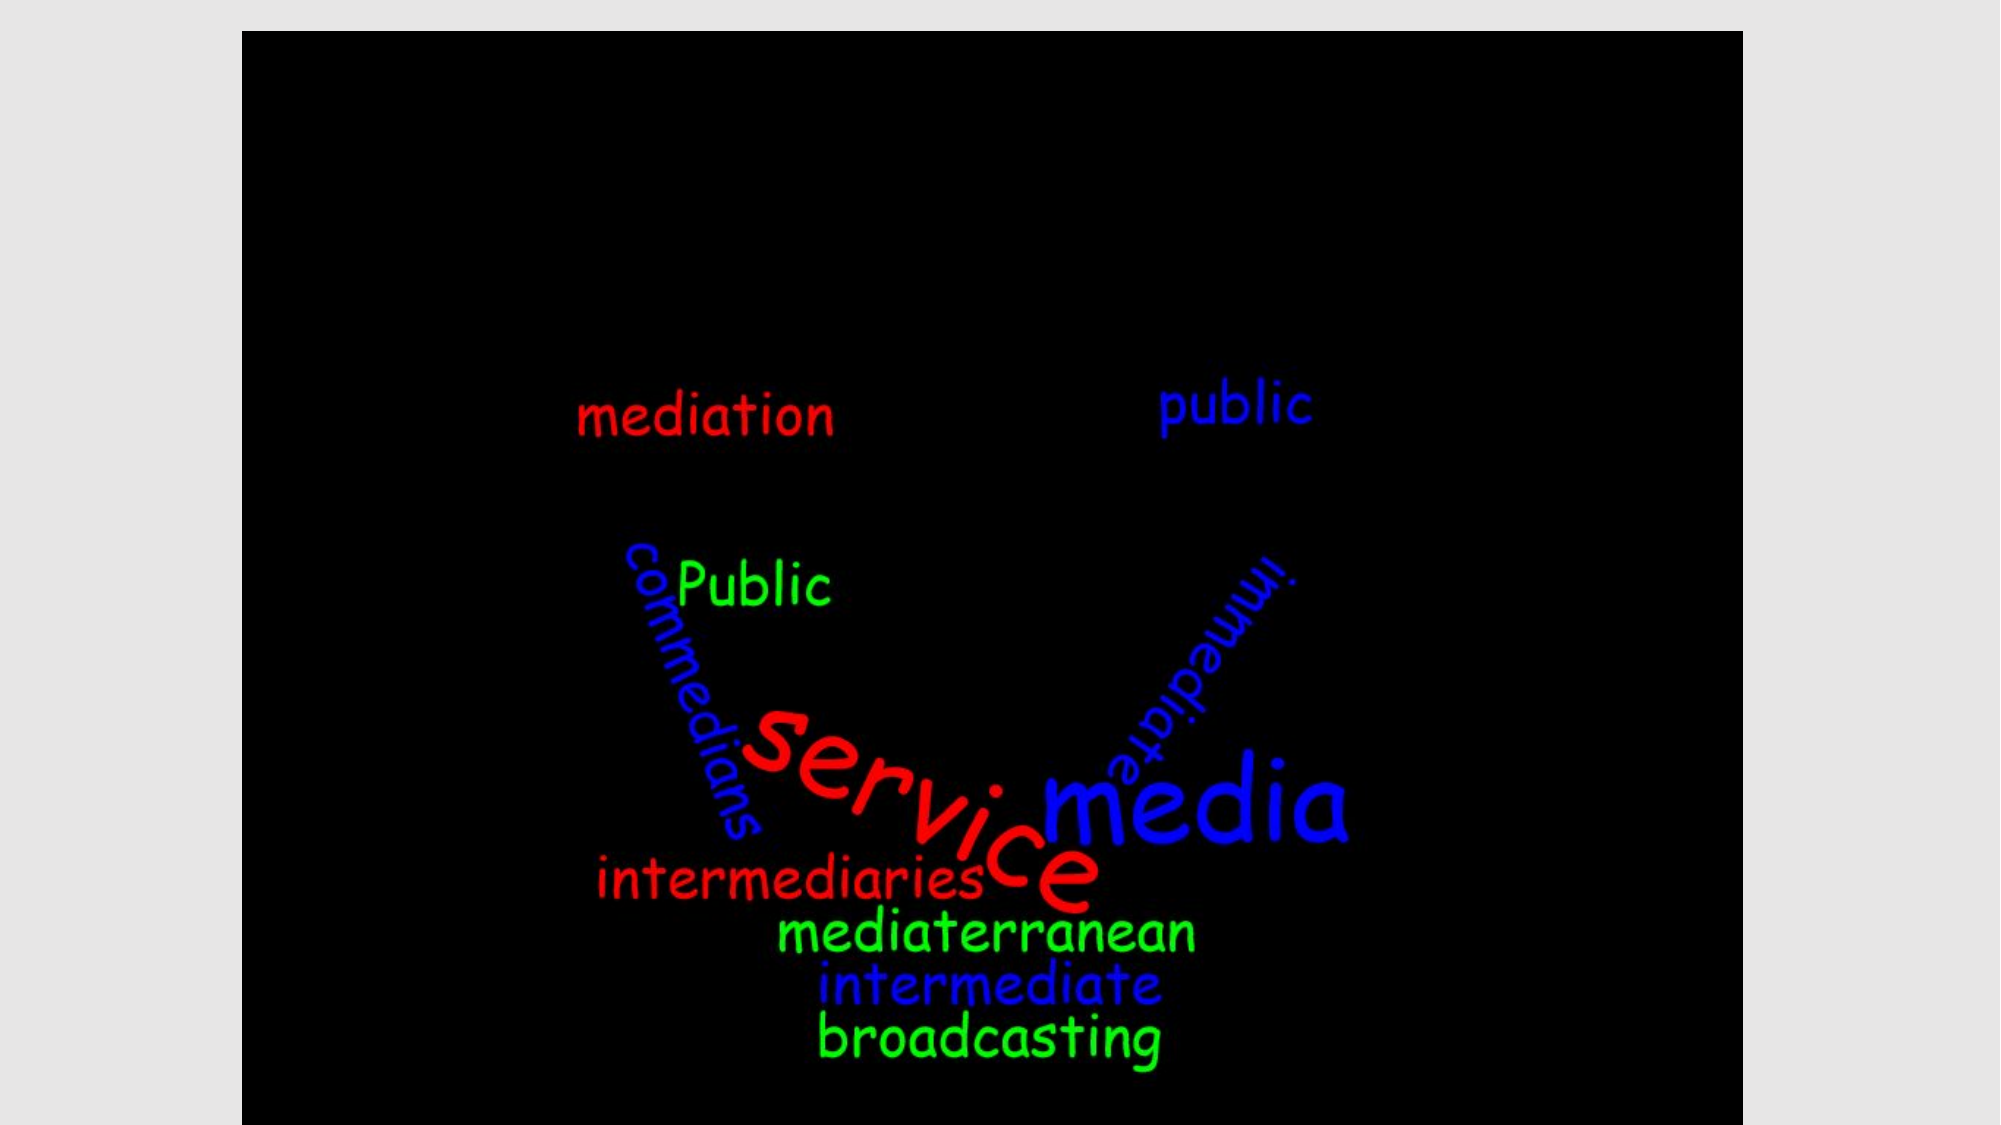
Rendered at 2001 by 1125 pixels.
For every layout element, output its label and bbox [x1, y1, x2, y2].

picture [242, 31, 1743, 1125]
